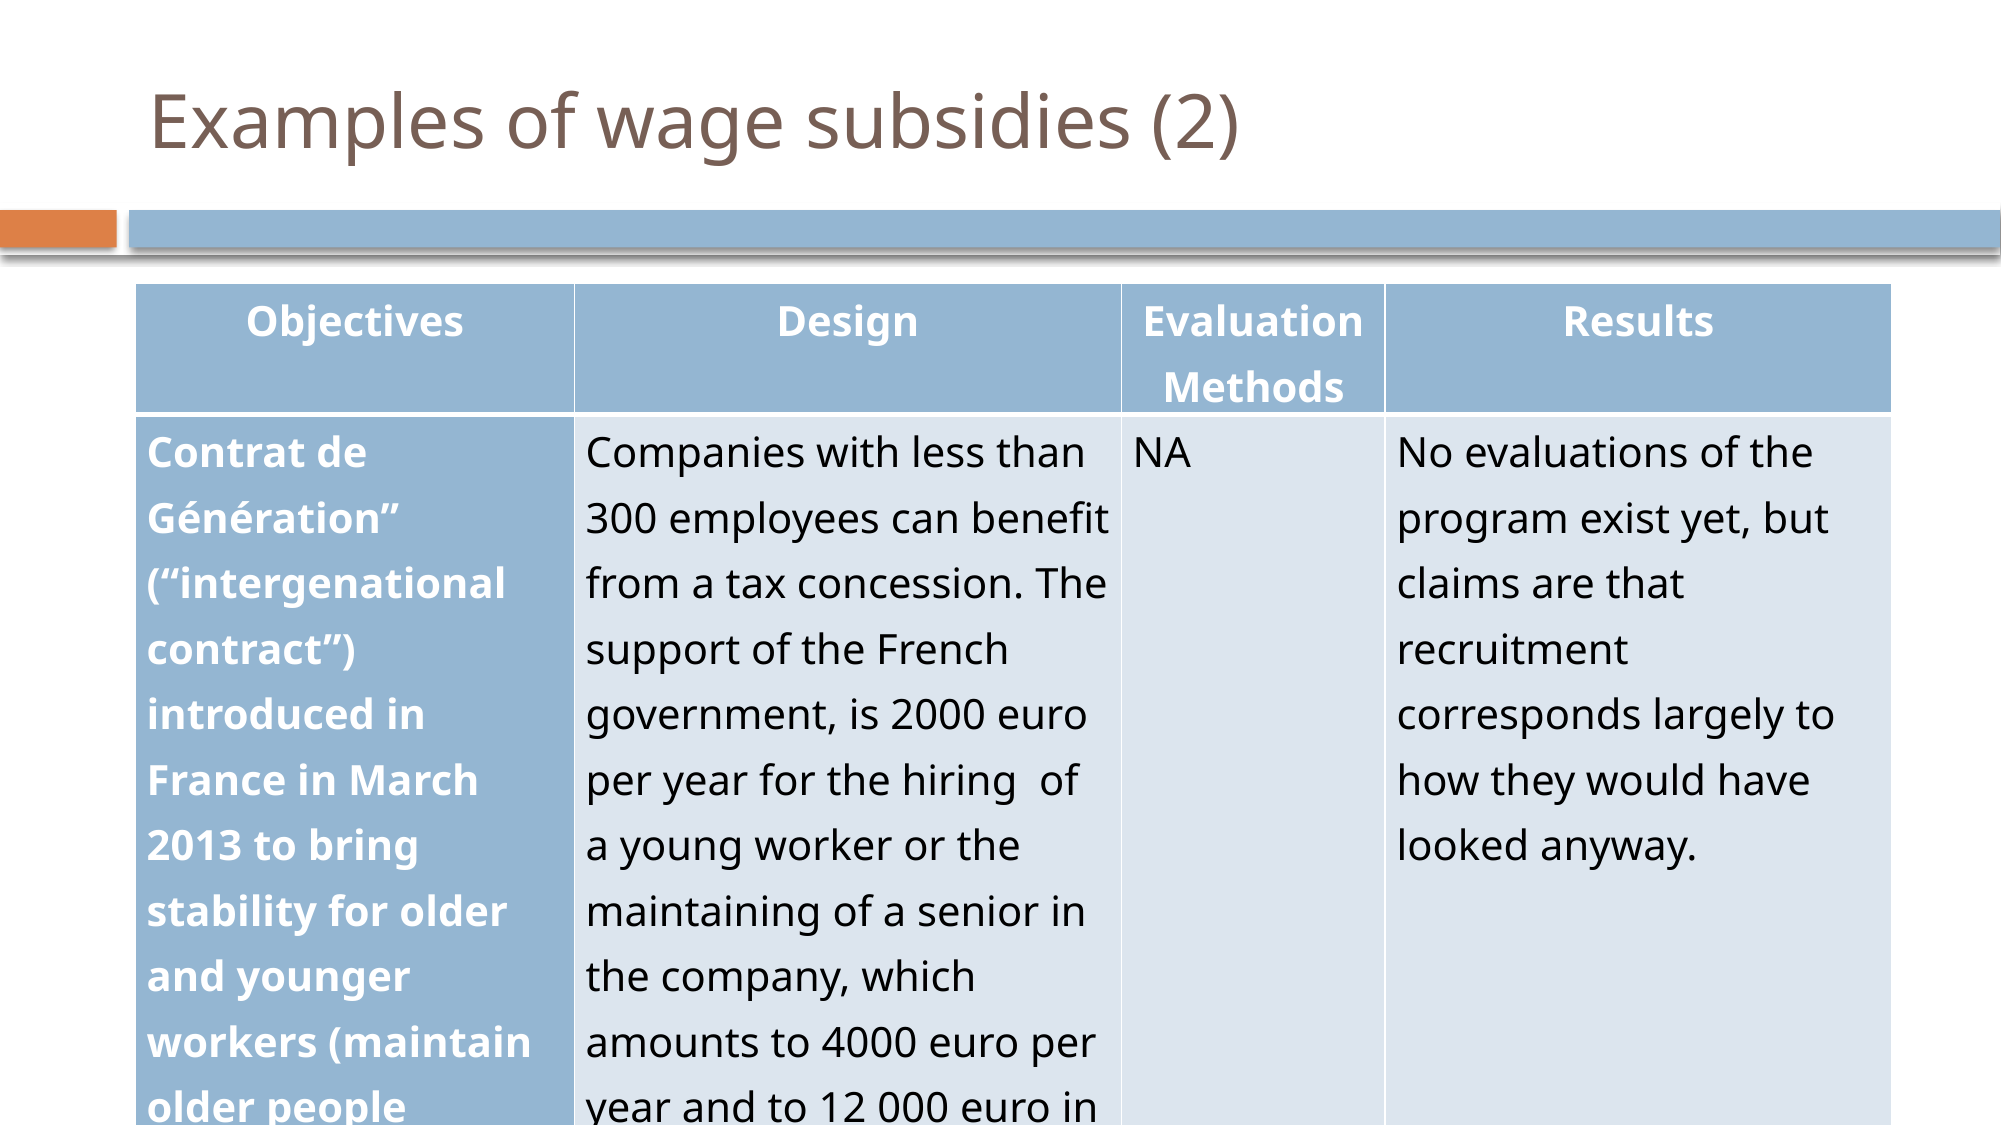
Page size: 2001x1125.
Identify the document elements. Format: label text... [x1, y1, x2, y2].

table_header Objectives [136, 284, 574, 412]
table_cell NA [1122, 417, 1384, 1125]
table_cell Contrat de Génération” (“intergenational contract”) introduced in France in March 2013 to bring stability for older and younger workers (maintain older people working until retirement) [136, 417, 574, 1125]
table_header Design [575, 284, 1121, 412]
table_header Evaluation Methods [1122, 284, 1384, 412]
table_cell No evaluations of the program exist yet, but claims are that recruitment corresponds largely to how they would have looked anyway. [1386, 417, 1891, 1125]
table_header Results [1386, 284, 1891, 412]
title Examples of wage subsidies (2) [133, 37, 1918, 200]
table_cell Companies with less than 300 employees can benefit from a tax concession. The support of the French government, is 2000 euro per year for the hiring of a young worker or the maintaining of a senior in the company, which amounts to 4000 euro per year and to 12 000 euro in a three-years period. [575, 417, 1121, 1125]
